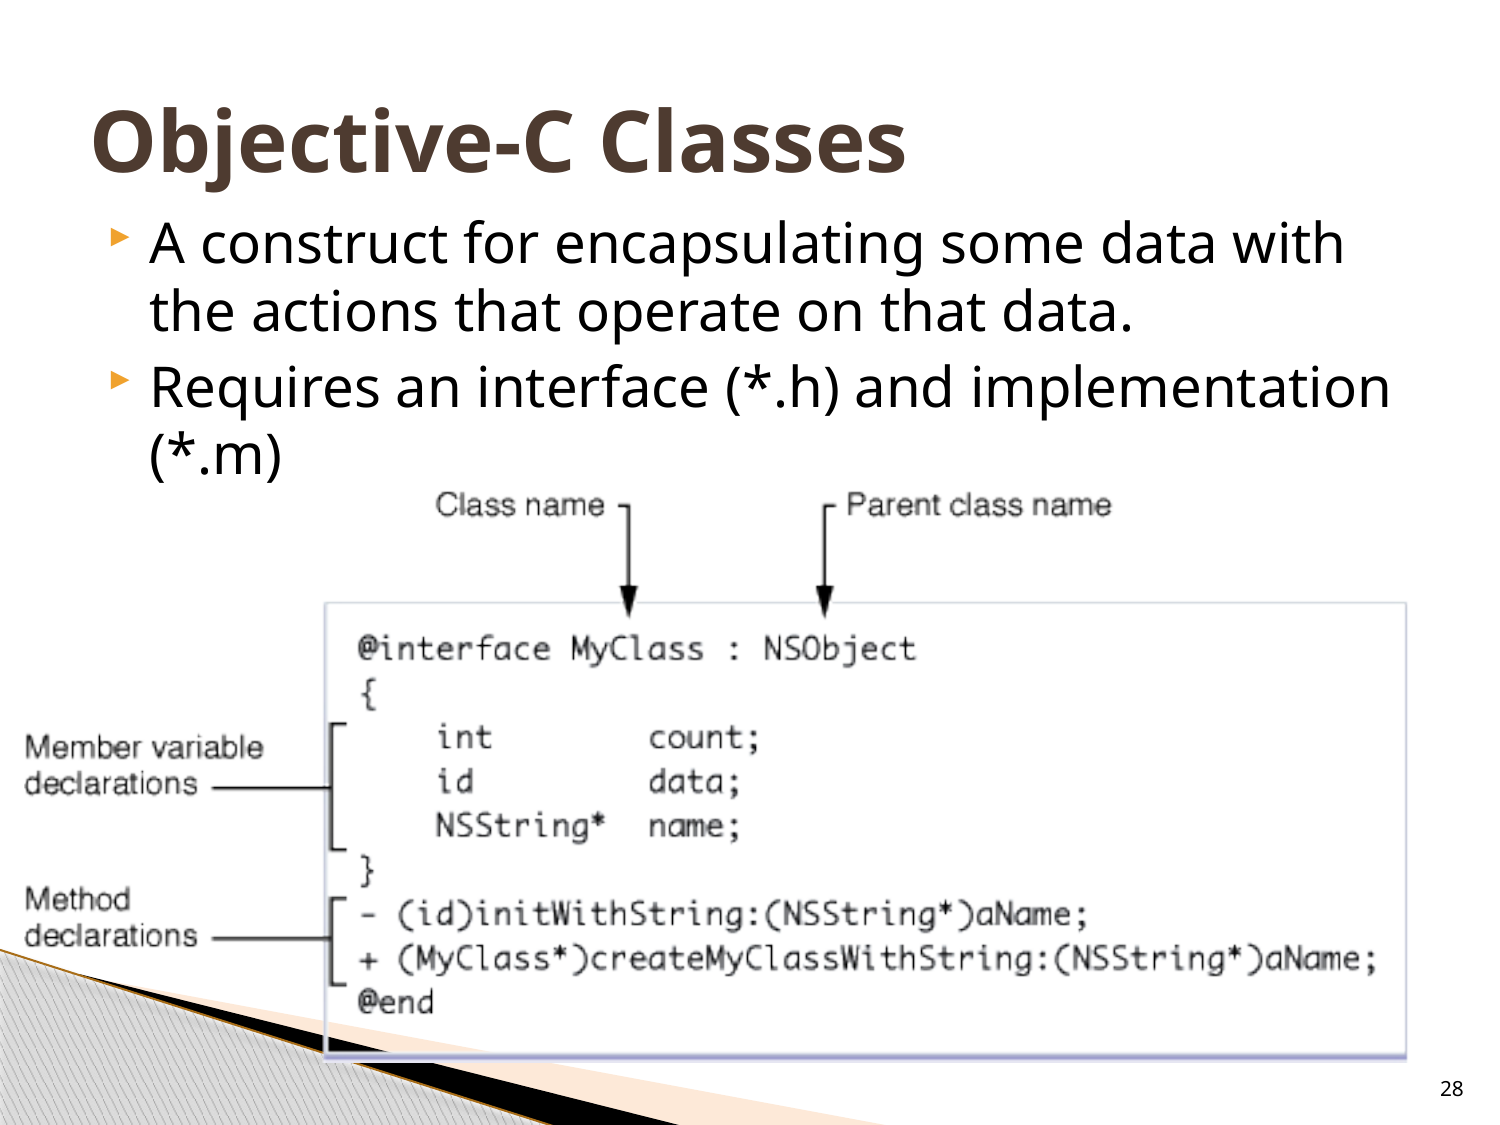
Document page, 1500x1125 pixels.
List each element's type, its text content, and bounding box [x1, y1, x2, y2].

slide_number 28 [1418, 1051, 1479, 1112]
title Objective-C Classes [75, 45, 1425, 233]
list A construct for encapsulating some data with the actions that operate on that data. Requires an interface (*.h) and implementation (*.m) [75, 233, 1425, 943]
picture [24, 487, 1411, 1063]
